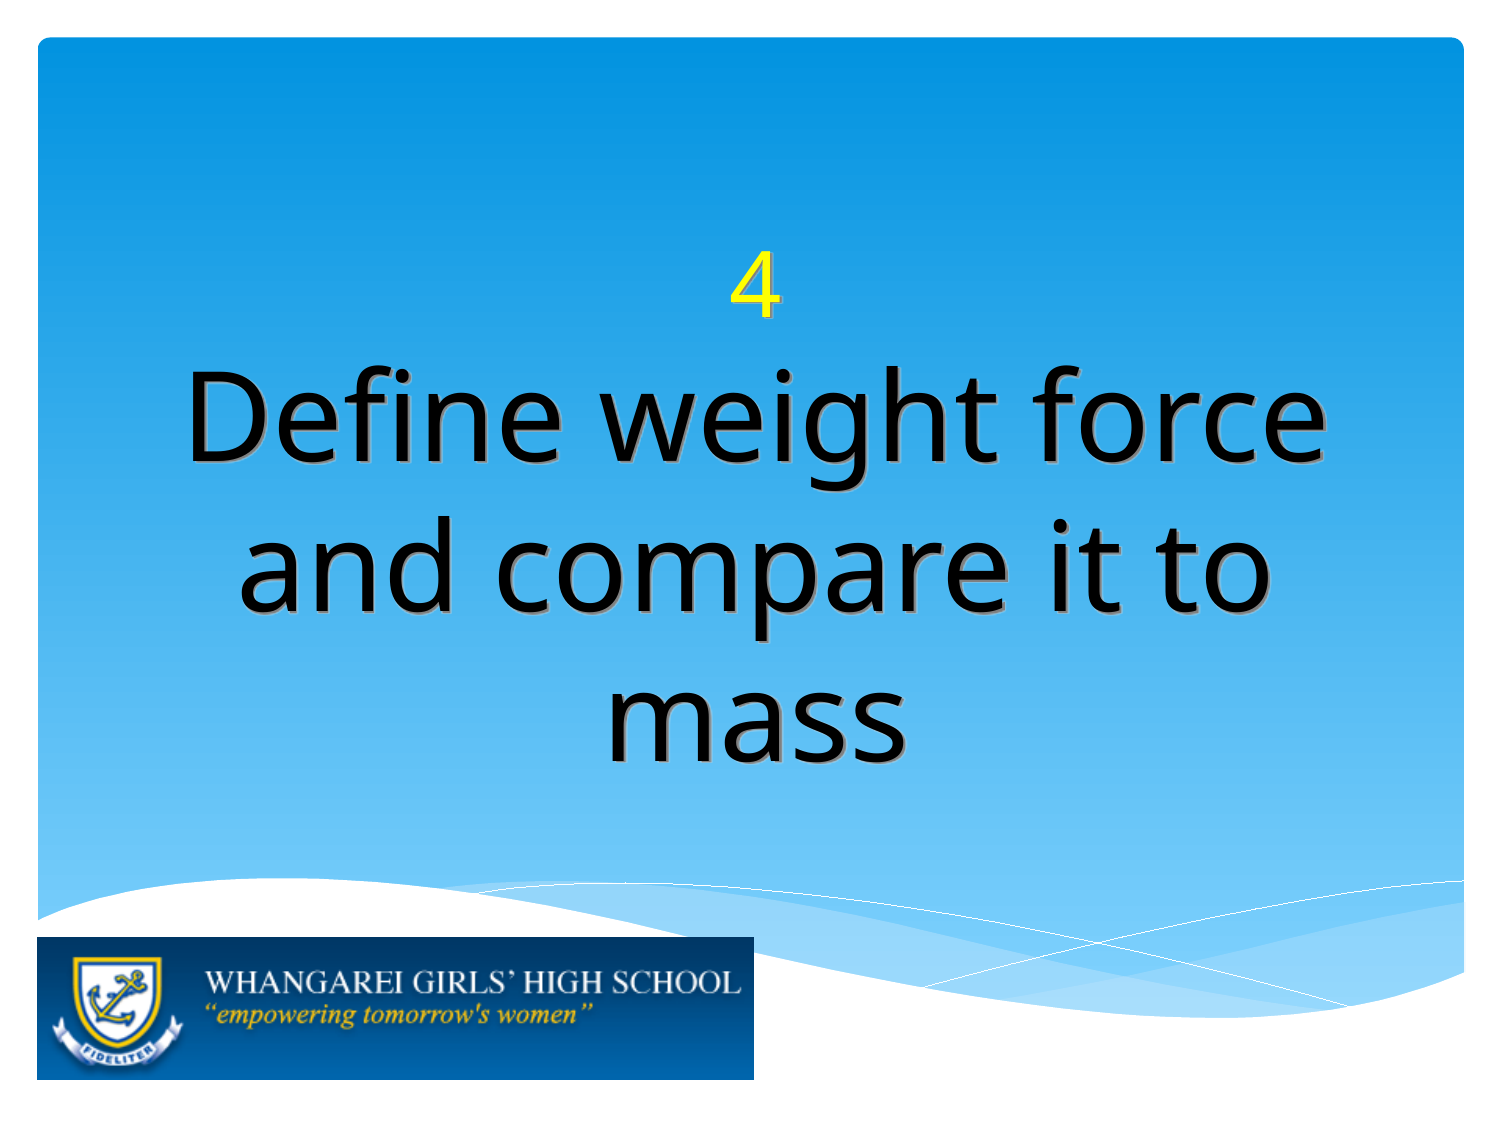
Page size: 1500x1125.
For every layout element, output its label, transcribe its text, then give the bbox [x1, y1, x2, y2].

text_box 4 Define weight force and compare it to mass [74, 99, 1438, 913]
picture [37, 937, 754, 1080]
